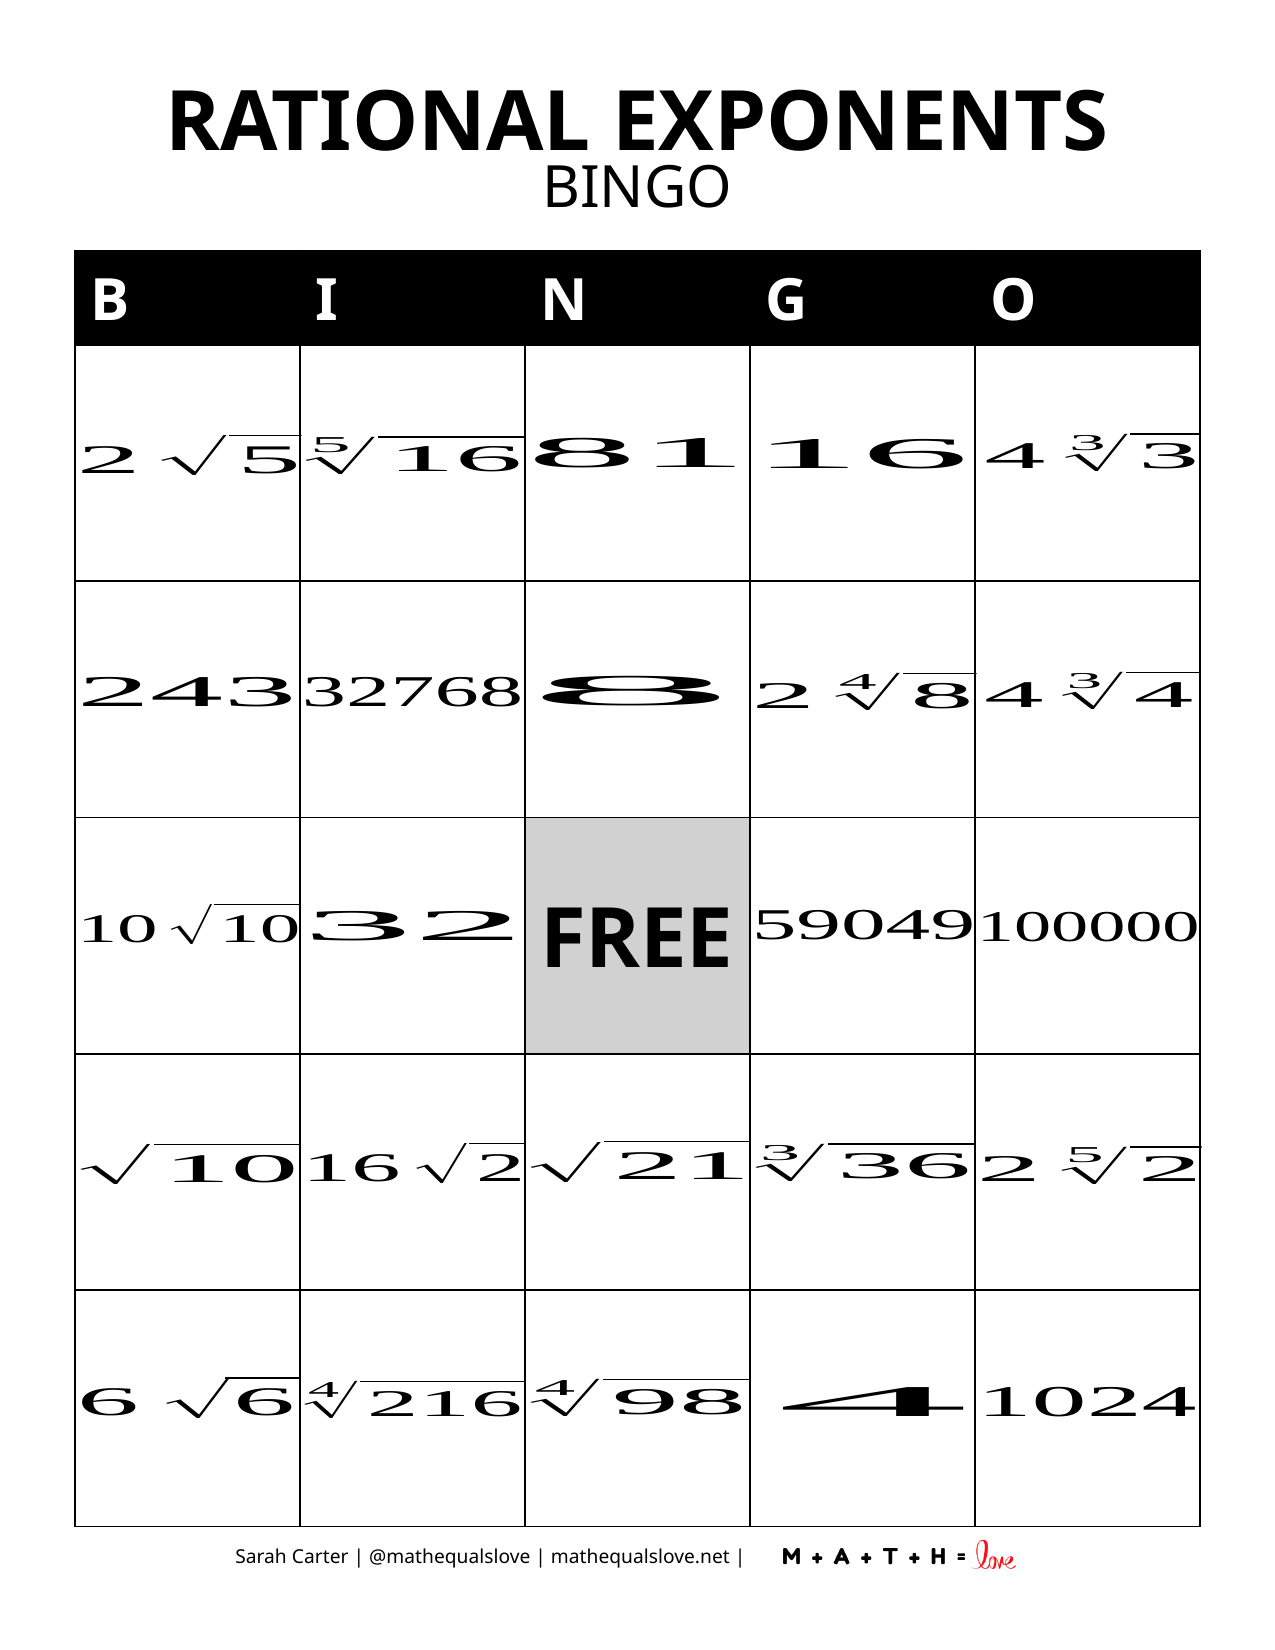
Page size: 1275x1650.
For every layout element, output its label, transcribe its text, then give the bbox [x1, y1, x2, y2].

text_box BINGO [74, 175, 1200, 226]
table_cell [301, 346, 524, 580]
table_header N [526, 251, 749, 344]
table_cell [76, 346, 299, 580]
table_header G [751, 251, 974, 344]
table_cell [526, 346, 749, 580]
table_cell [526, 1291, 749, 1526]
table_cell [76, 1055, 299, 1289]
table_cell [751, 582, 974, 817]
table_cell [301, 1055, 524, 1289]
table_cell [751, 1055, 974, 1289]
table_header B [76, 251, 299, 344]
table_cell [751, 818, 974, 1053]
table_cell [76, 1291, 299, 1526]
table_cell [976, 1291, 1199, 1526]
table_cell [751, 346, 974, 580]
table_header O [976, 251, 1199, 344]
table_cell [76, 582, 299, 817]
table_cell FREE [526, 818, 749, 1053]
text_box RATIONAL EXPONENTS [74, 59, 1200, 175]
table_header I [301, 251, 524, 344]
table_cell [976, 818, 1199, 1053]
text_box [220, 1535, 1055, 1576]
table_cell [301, 582, 524, 817]
table_cell [976, 1055, 1199, 1289]
table_cell [976, 346, 1199, 580]
table_cell [976, 582, 1199, 817]
table_cell [526, 582, 749, 817]
table_cell [751, 1291, 974, 1526]
table_cell [301, 1291, 524, 1526]
table_cell [76, 818, 299, 1053]
table_cell [526, 1055, 749, 1289]
table_cell [301, 818, 524, 1053]
